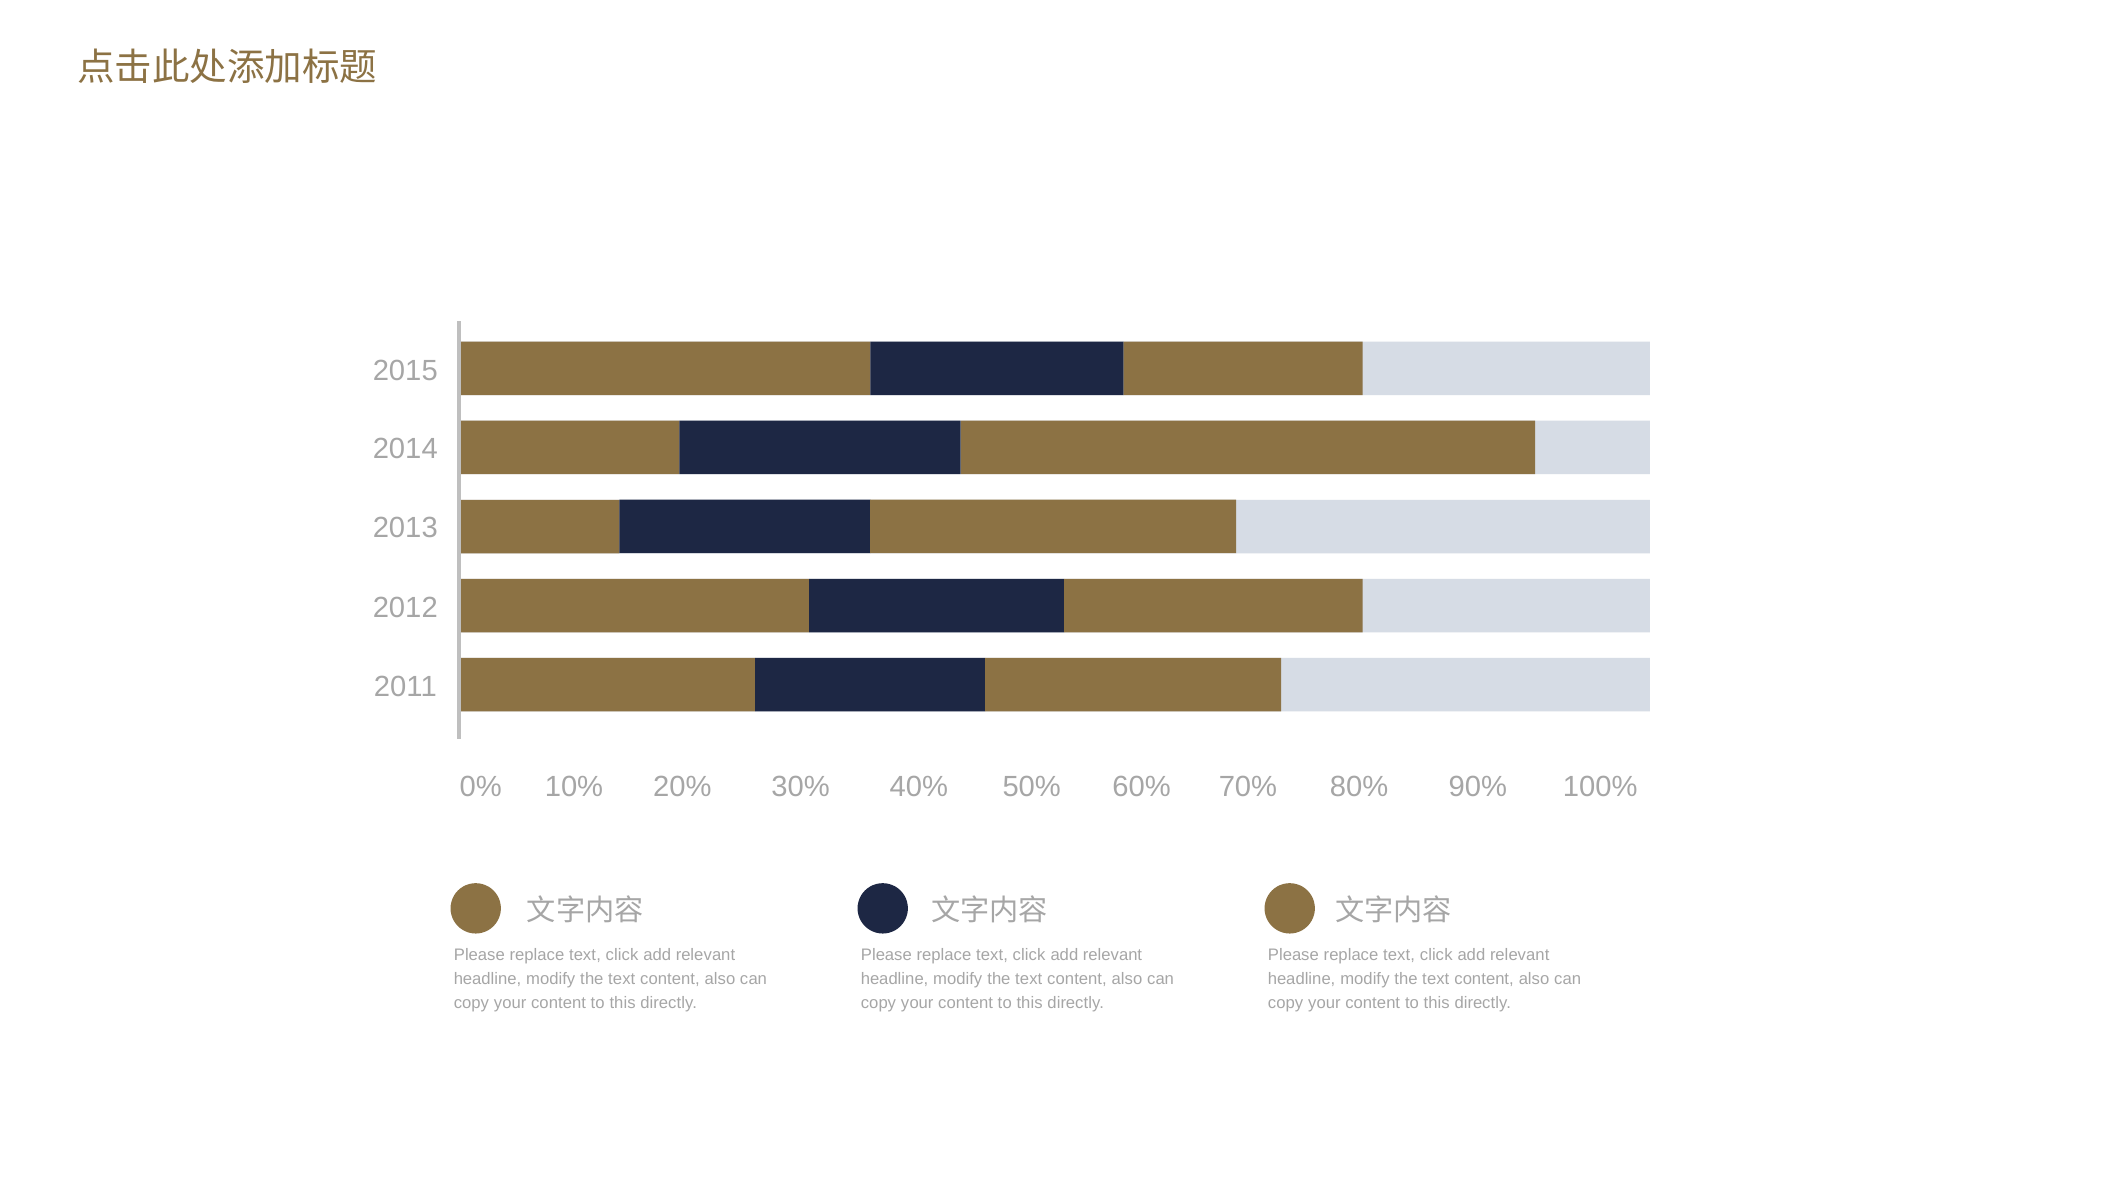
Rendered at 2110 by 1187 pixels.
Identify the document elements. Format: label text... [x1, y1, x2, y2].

text_box 文字内容 [1320, 876, 1468, 932]
text_box [1263, 882, 1316, 932]
text_box [856, 882, 909, 932]
text_box 文字内容 [916, 876, 1063, 932]
text_box Please replace text, click add relevant headline, modify the text content, also can copy your content to this directly. [1253, 932, 1622, 1020]
text_box [449, 882, 502, 932]
text_box 点击此处添加标题 [62, 35, 417, 94]
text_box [357, 321, 1654, 807]
text_box Please replace text, click add relevant headline, modify the text content, also can copy your content to this directly. [439, 932, 808, 1020]
text_box Please replace text, click add relevant headline, modify the text content, also can copy your content to this directly. [846, 932, 1215, 1020]
text_box 文字内容 [512, 876, 659, 932]
